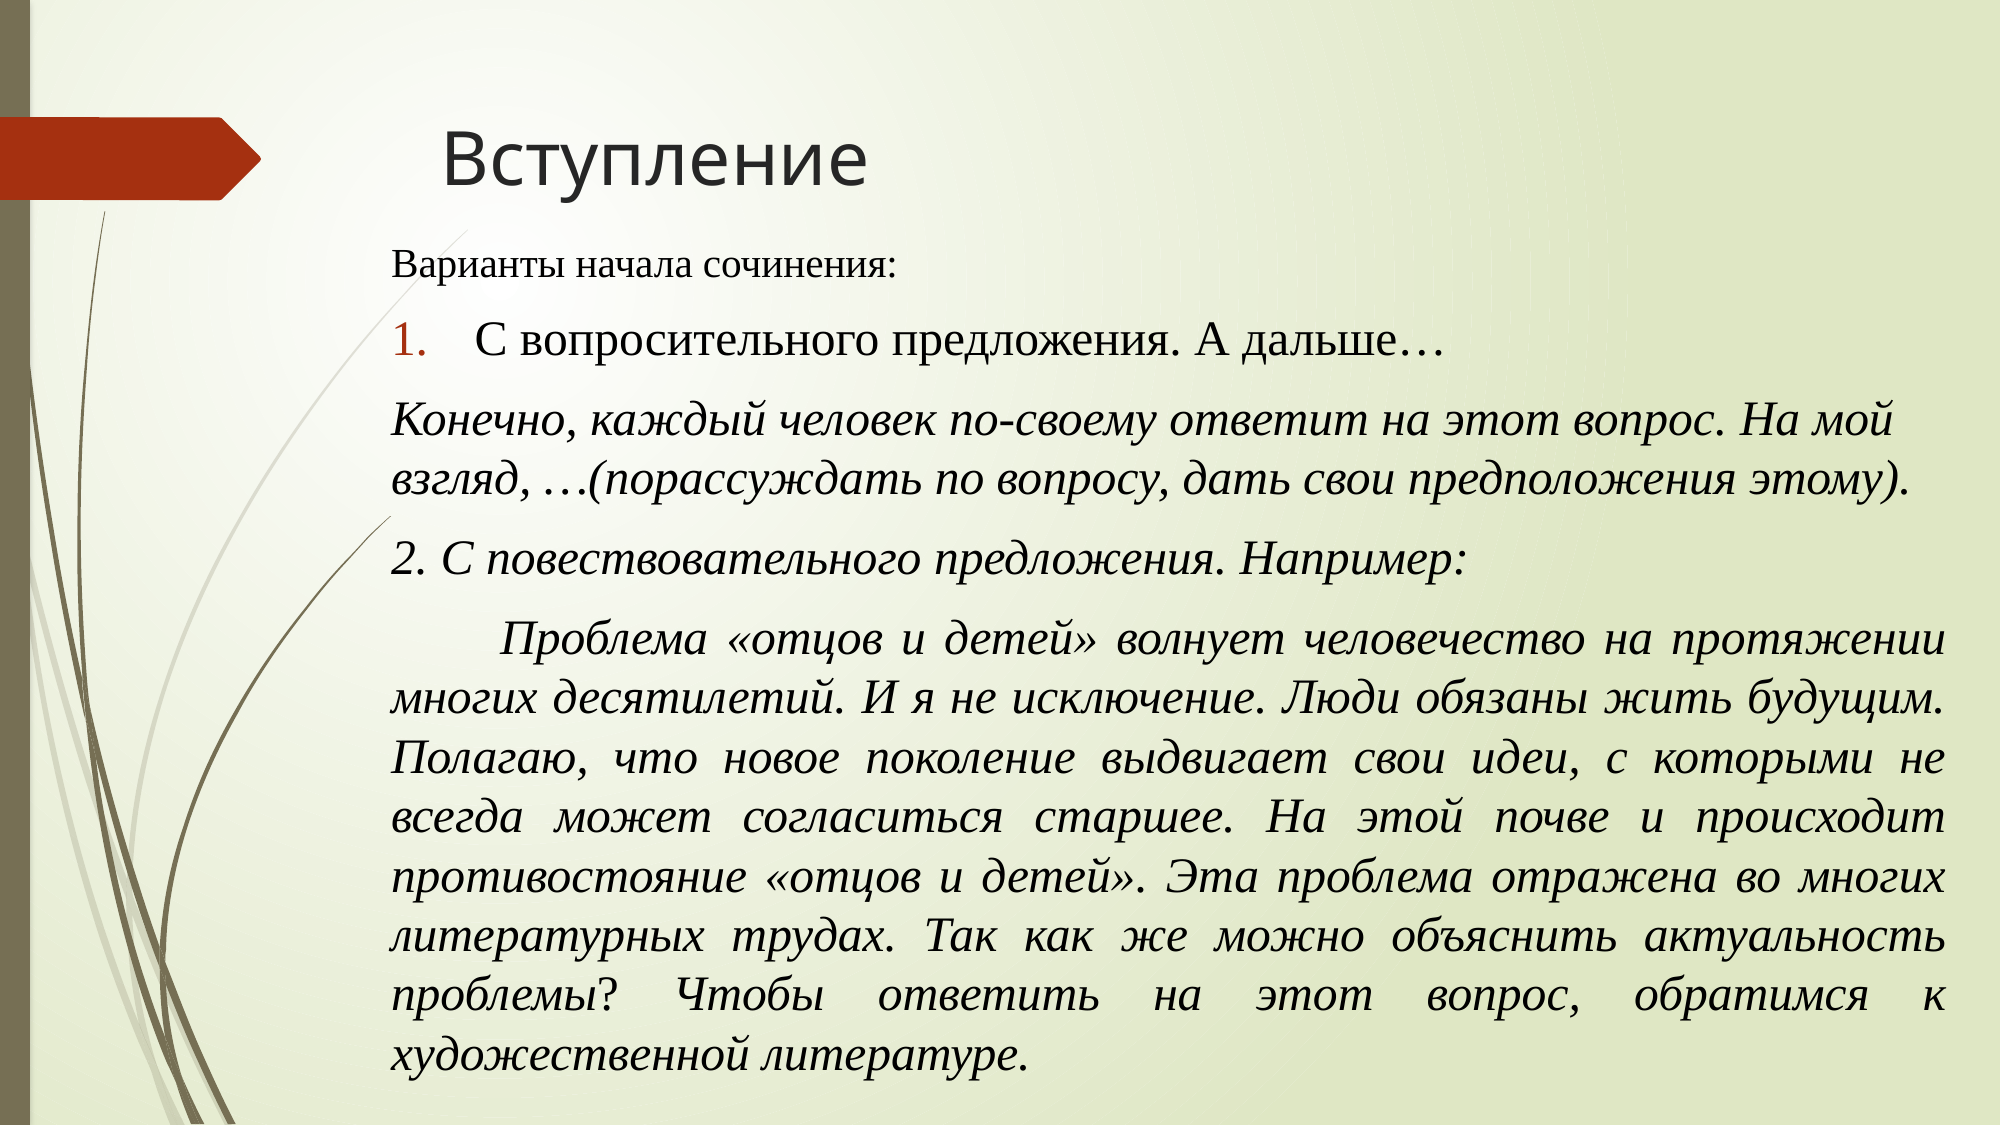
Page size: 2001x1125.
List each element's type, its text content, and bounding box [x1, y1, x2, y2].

title Вступление [425, 102, 1888, 228]
list Варианты начала сочинения: С вопросительного предложения. А дальше… Конечно, каждый человек по-своему ответит на этот вопрос. На мой взгляд, …(порассуждать по вопросу, дать свои предположения этому). 2. С повествовательного предложения. Например: Проблема «отцов и детей» волнует человечество на протяжении многих десятилетий. И я не исключение. Люди обязаны жить будущим. Полагаю, что новое поколение выдвигает свои идеи, с которыми не всегда может согласиться старшее. На этой почве и происходит противостояние «отцов и детей». Эта проблема отражена во многих литературных трудах. Так как же можно объяснить актуальность проблемы? Чтобы ответить на этот вопрос, обратимся к художественной литературе. [376, 228, 1962, 1089]
